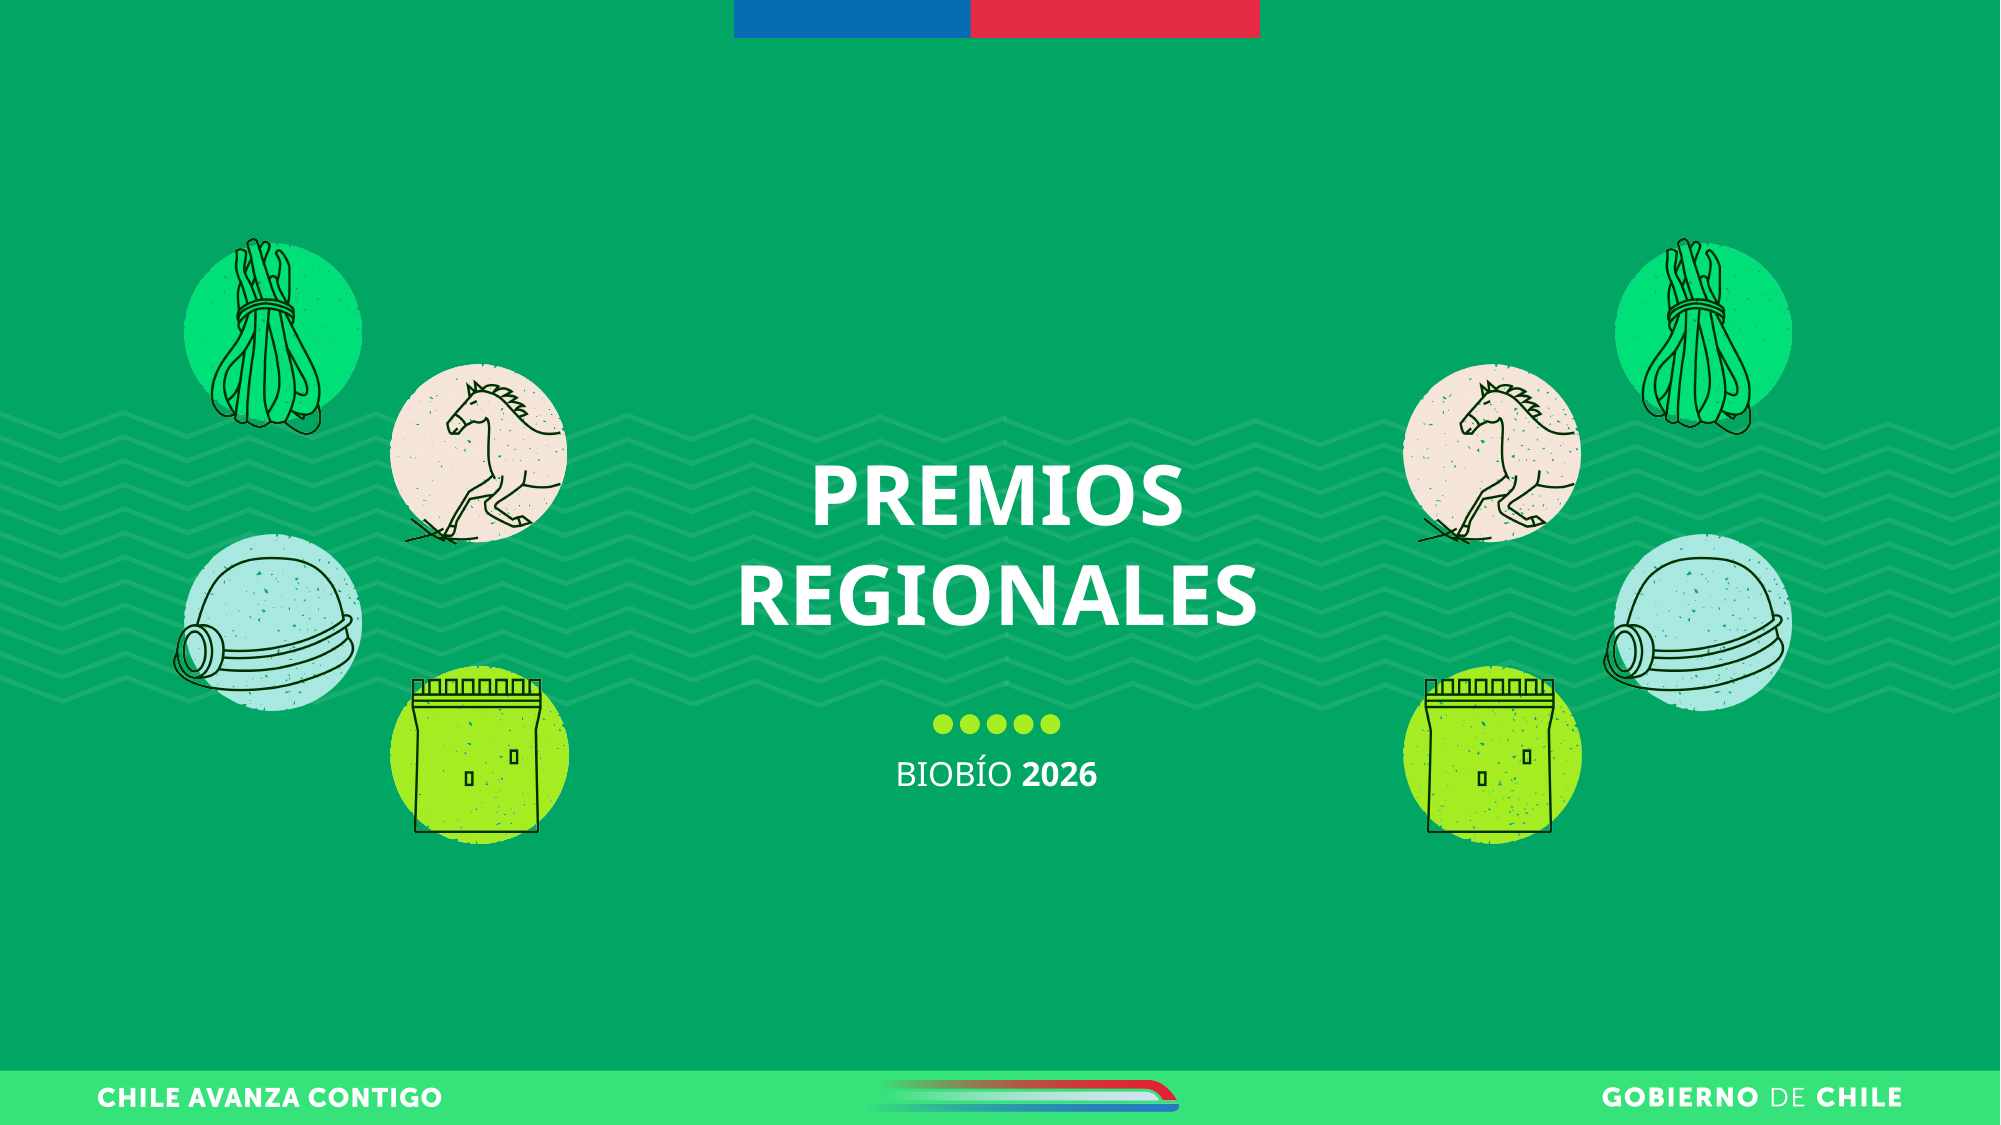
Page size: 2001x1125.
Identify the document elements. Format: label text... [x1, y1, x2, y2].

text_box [0, 410, 2000, 714]
text_box BIOBÍO 2026 [880, 745, 1113, 801]
picture [0, 0, 2000, 545]
picture [98, 1080, 1902, 1112]
picture [1603, 534, 1792, 711]
picture [173, 534, 362, 711]
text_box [932, 714, 1061, 735]
text_box [0, 1070, 2000, 1125]
picture [0, 666, 2000, 1070]
